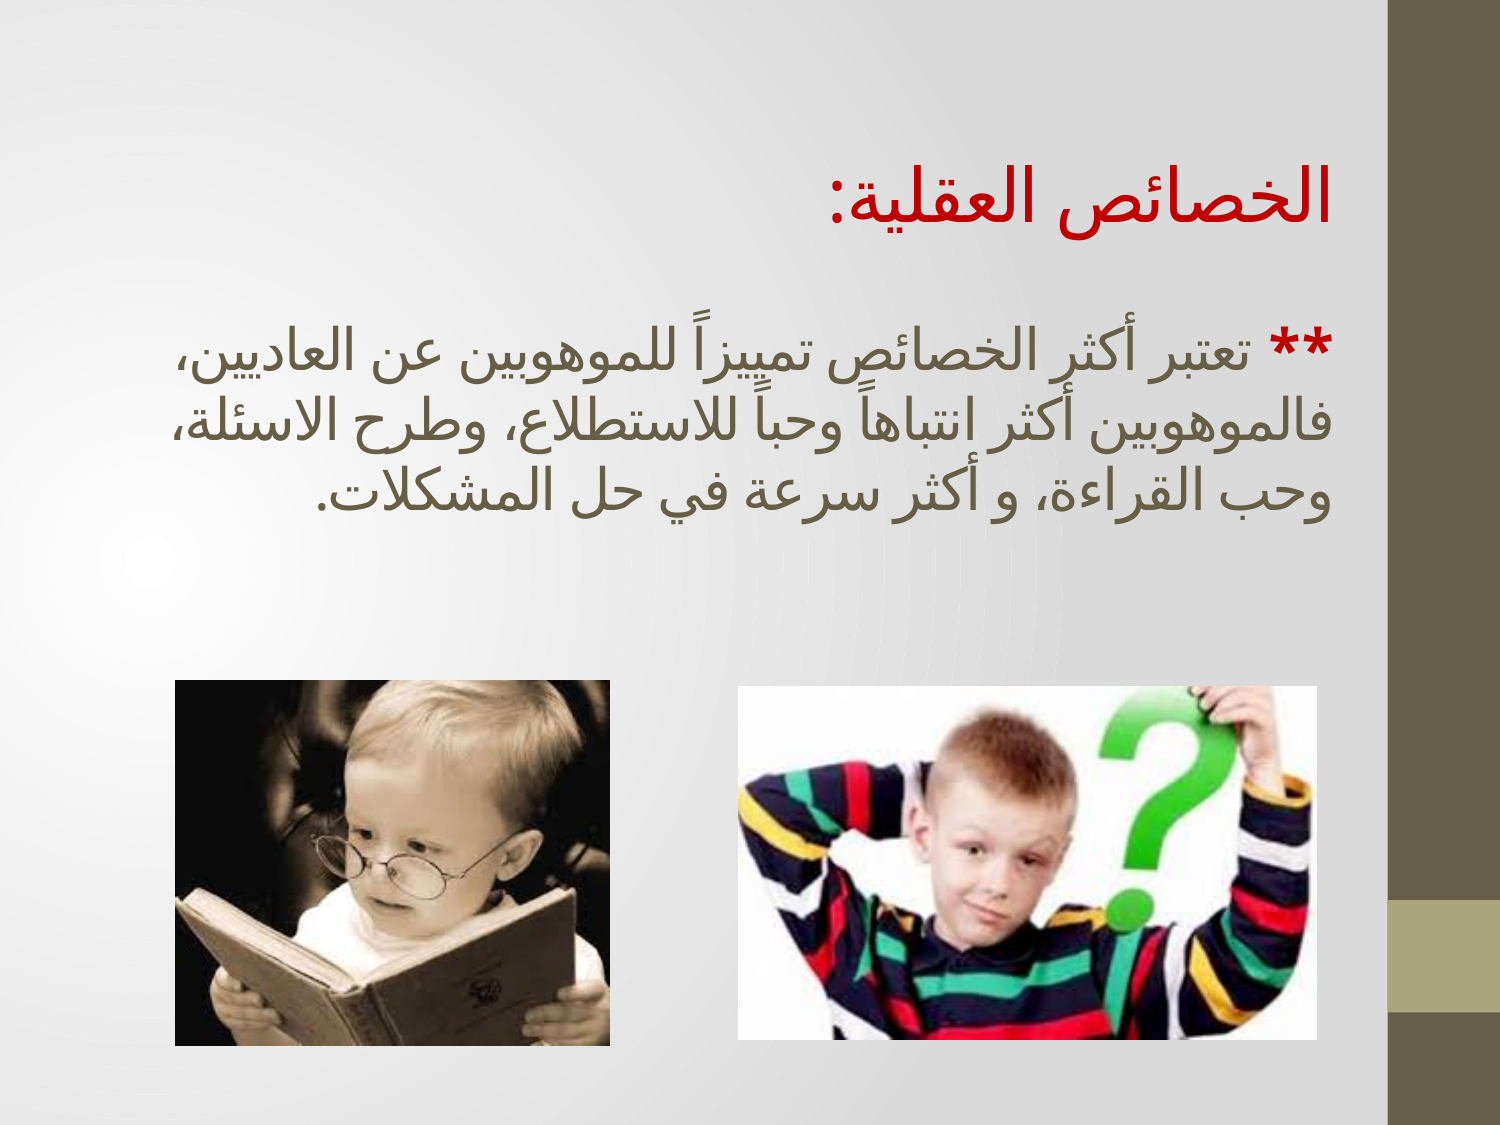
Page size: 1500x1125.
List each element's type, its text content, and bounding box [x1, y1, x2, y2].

picture [737, 685, 1318, 1040]
title الخصائص العقلية: ** تعتبر أكثر الخصائص تمييزاً للموهوبين عن العاديين، فالموهوبين أكثر انتباهاً وحباً للاستطلاع، وطرح الاسئلة، وحب القراءة، و أكثر سرعة في حل المشكلات. [100, 196, 1351, 384]
picture [175, 680, 611, 1046]
